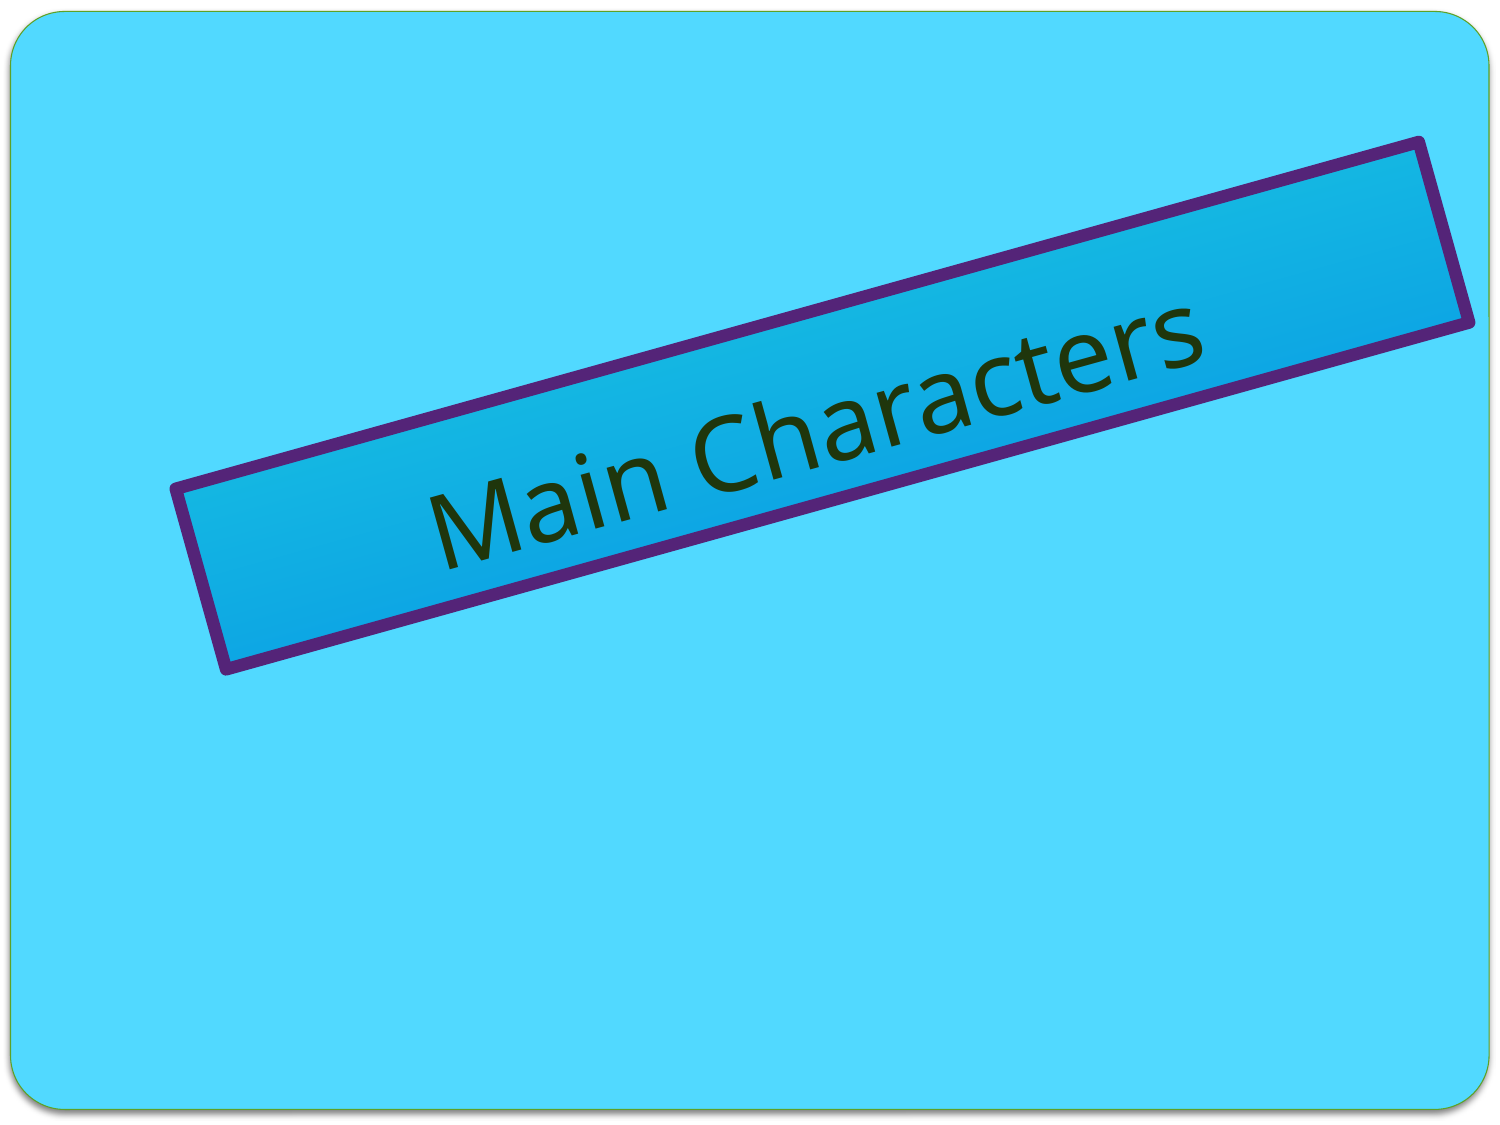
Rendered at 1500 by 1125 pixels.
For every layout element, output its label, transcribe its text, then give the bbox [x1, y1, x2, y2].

title Main Characters [175, 141, 1470, 670]
